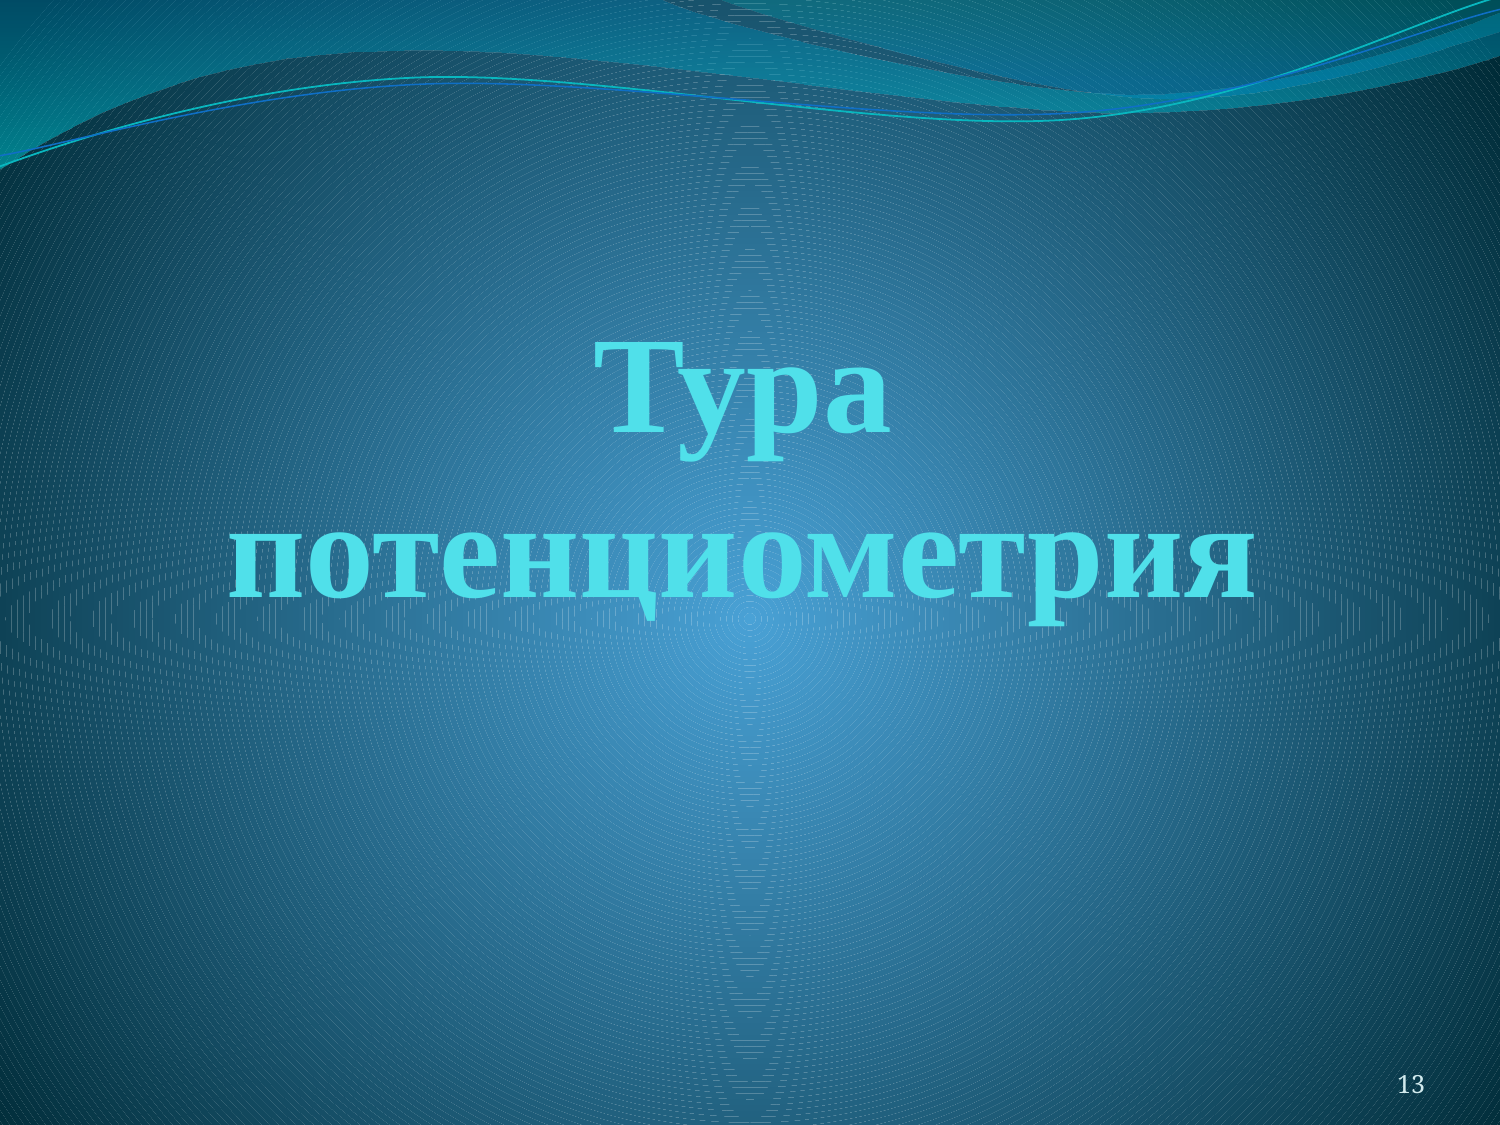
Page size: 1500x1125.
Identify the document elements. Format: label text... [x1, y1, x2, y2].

title Тура потенциометрия [99, 324, 1389, 626]
slide_number 13 [1299, 1042, 1425, 1103]
